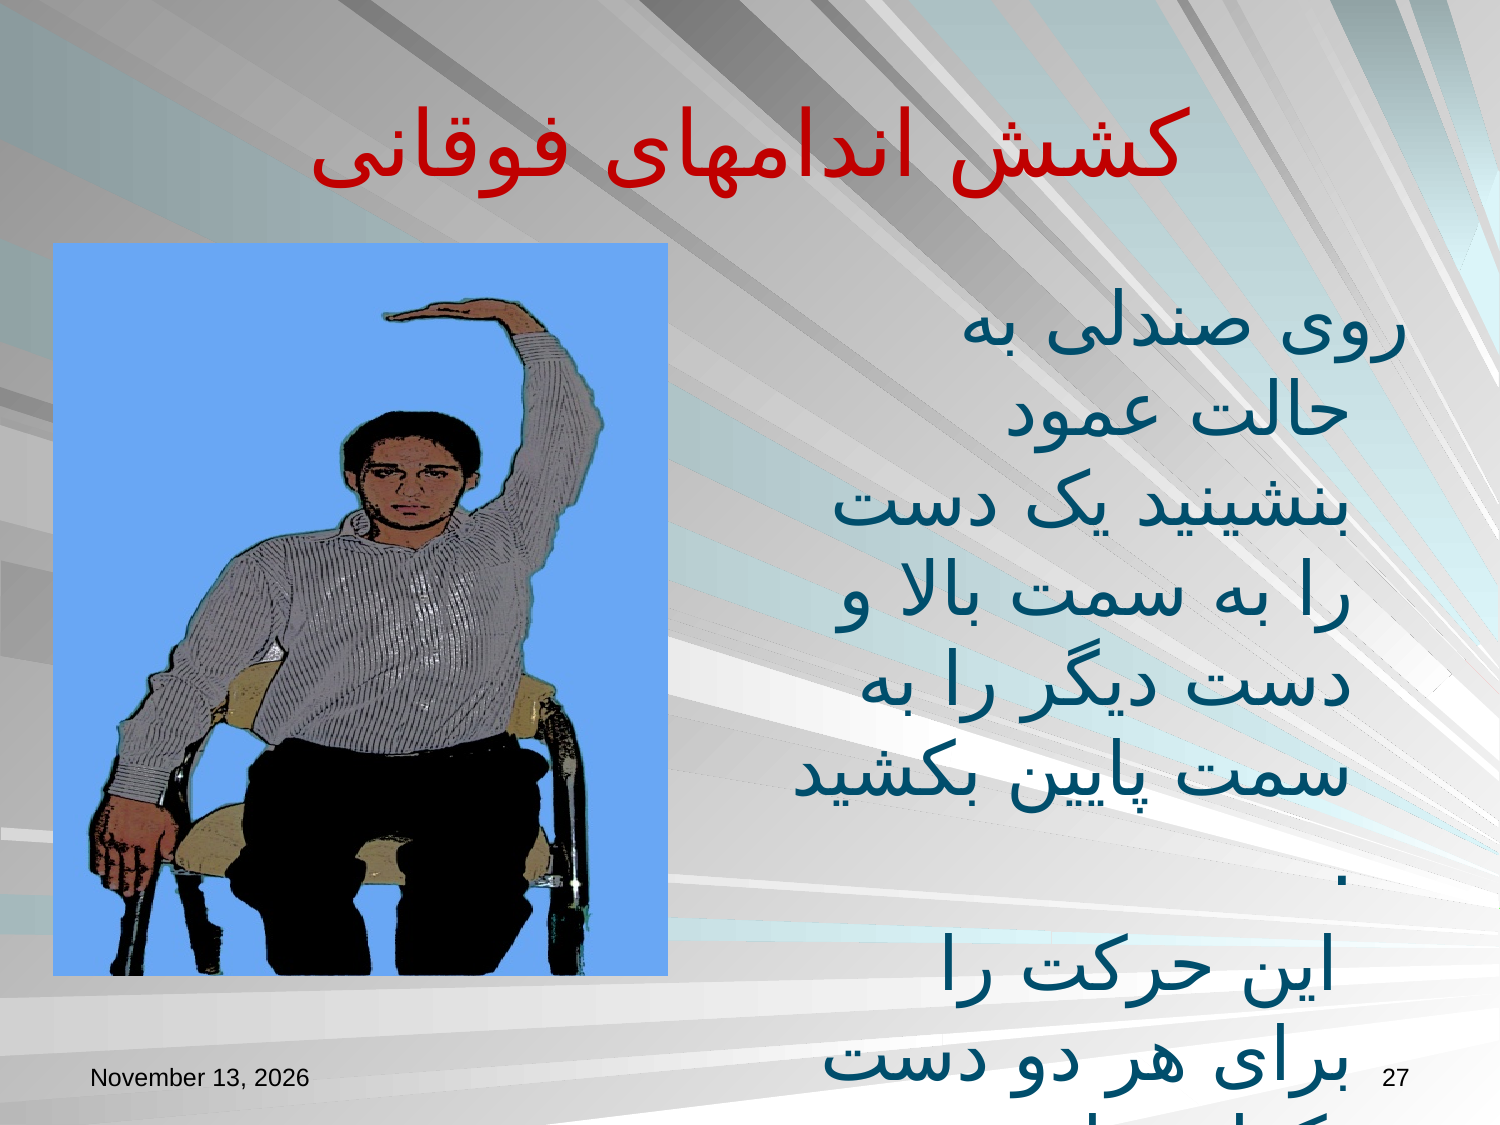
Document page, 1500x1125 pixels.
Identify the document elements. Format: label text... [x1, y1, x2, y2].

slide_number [74, 1023, 426, 1100]
list روی صندلی به حالت عمود بنشینید یک دست را به سمت بالا و دست دیگر را به سمت پایین بکشید . این حرکت را برای هر دو دست تکرار نمایید . [762, 262, 1426, 1006]
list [52, 243, 668, 977]
slide_number 27 [1074, 1023, 1426, 1100]
title کشش اندامهای فوقانی [74, 45, 1426, 234]
